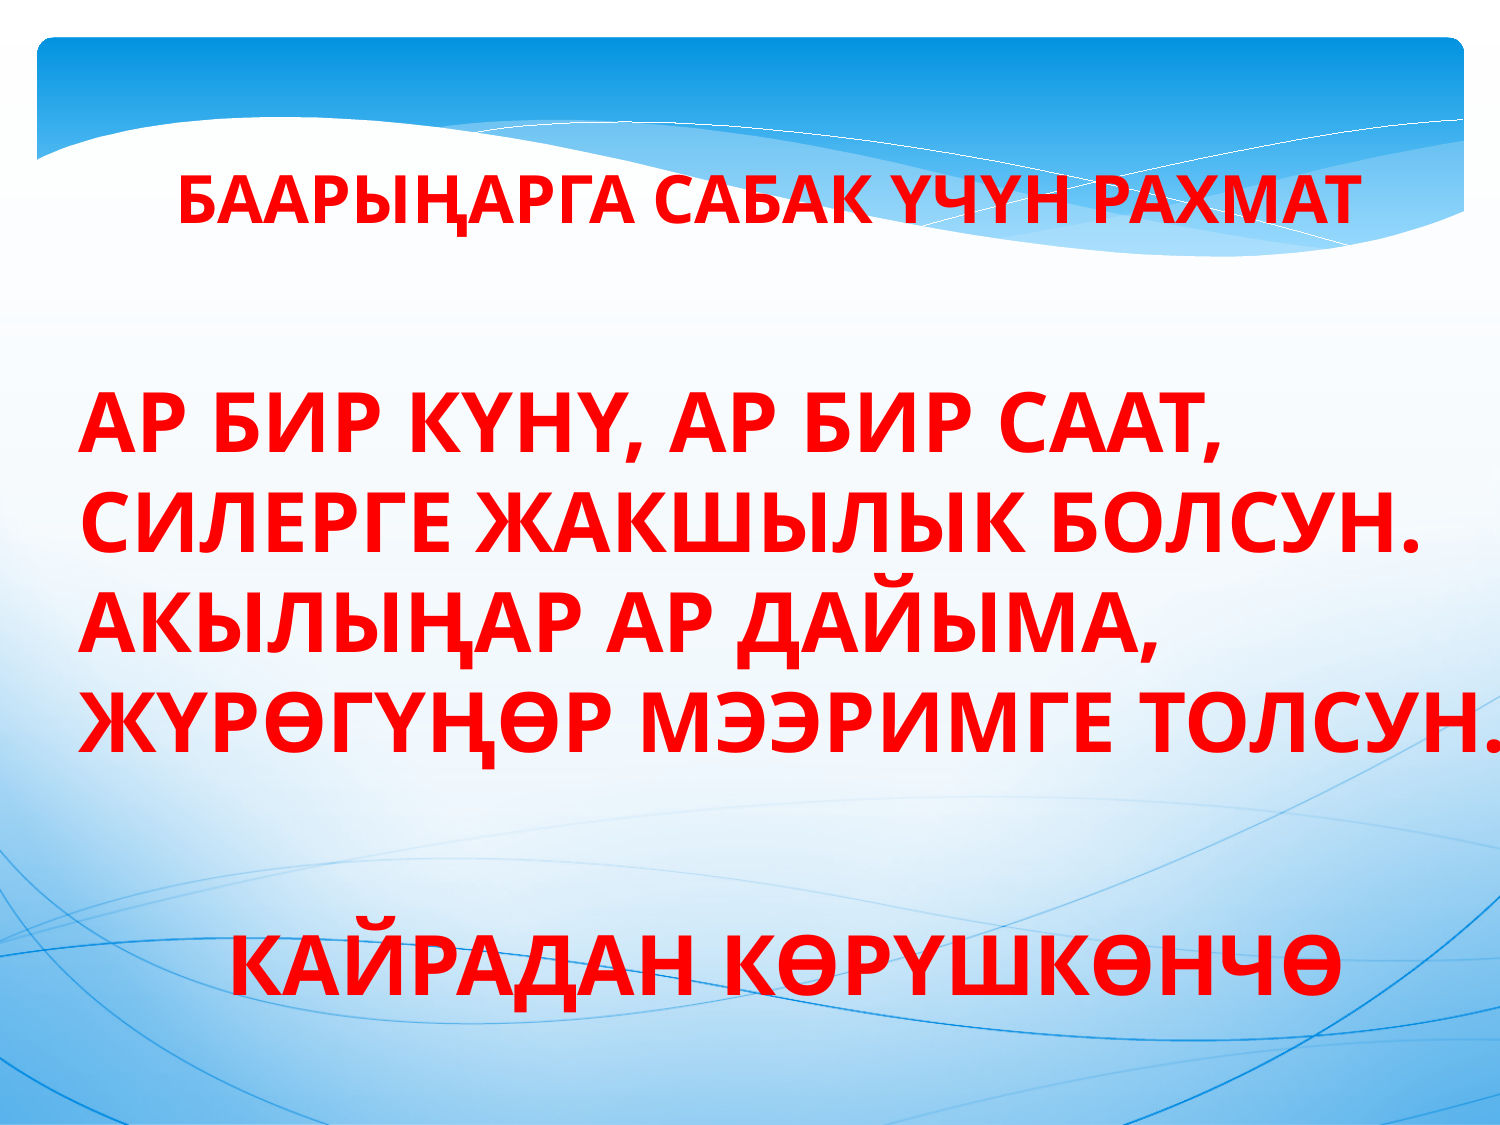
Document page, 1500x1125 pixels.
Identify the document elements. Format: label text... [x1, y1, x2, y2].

text_box Ар бир күнү, ар бир саат, Силерге жакшылык болсун. Акылыңар ар дайыма, Жүрөгүңөр мээримге толсун. [63, 361, 1500, 777]
text_box Кайрадан көрүшкөнчө [211, 905, 1361, 1020]
text_box Баарыңарга сабак үчүн рахмат [160, 148, 1379, 244]
